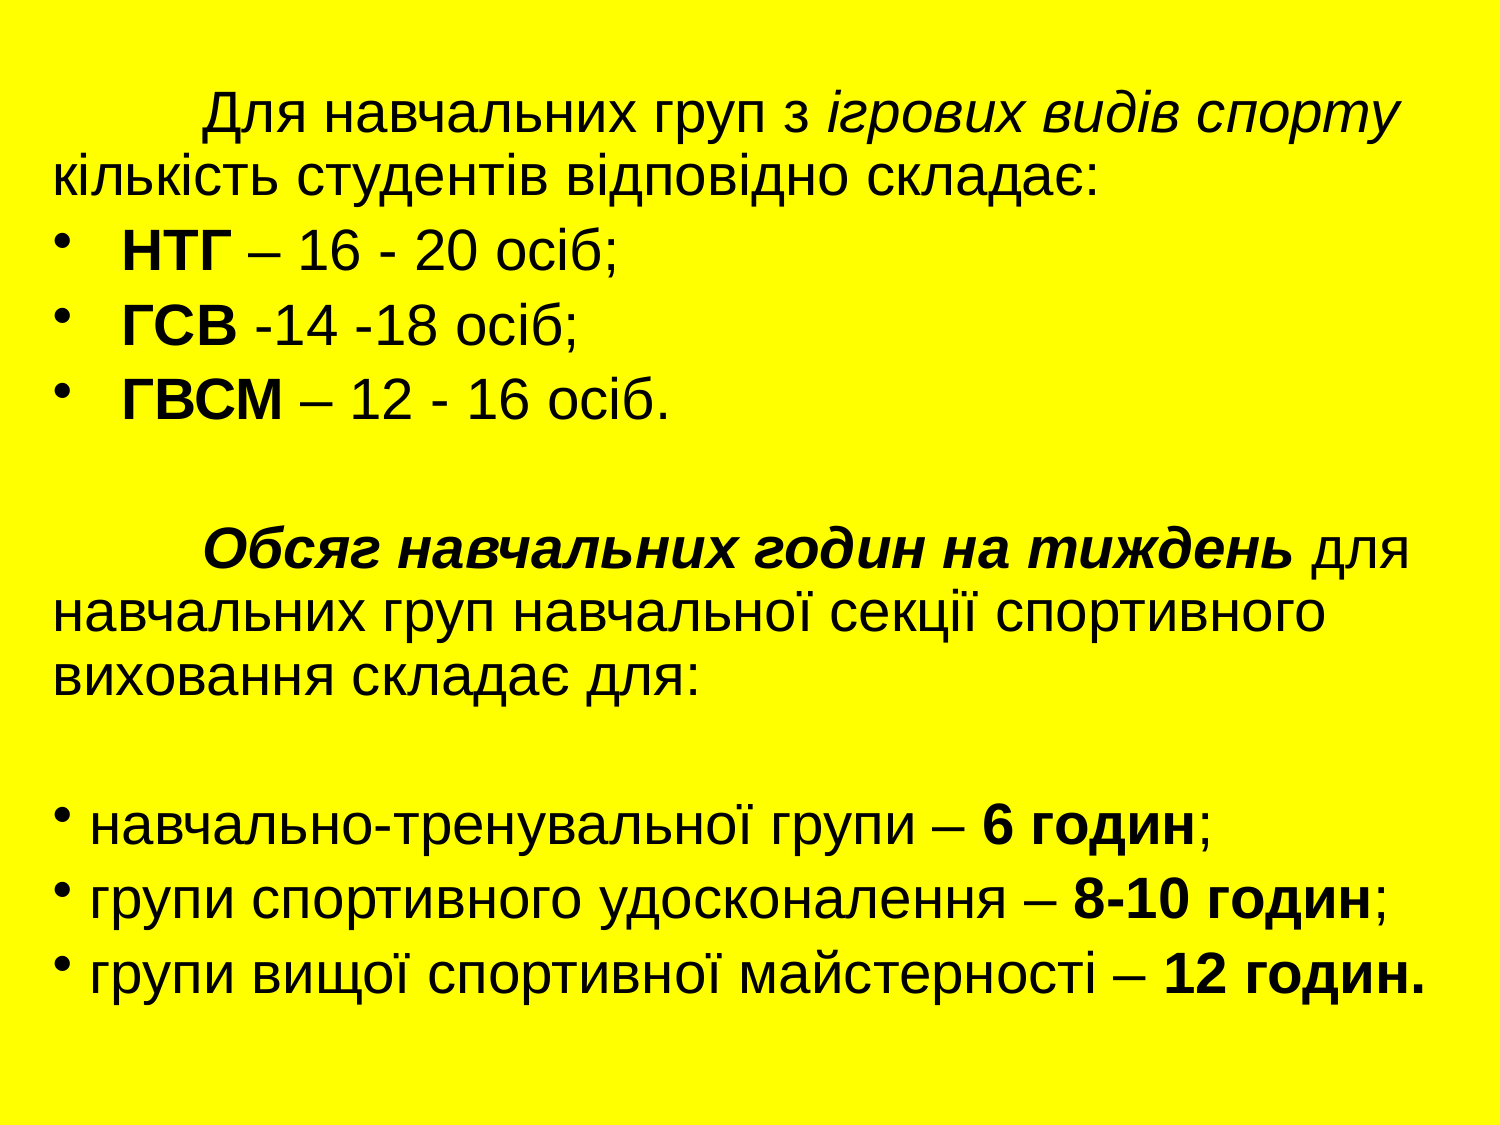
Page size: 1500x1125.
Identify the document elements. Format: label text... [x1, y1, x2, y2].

list Для навчальних груп з ігрових видів спорту кількість студентів відповідно складає: НТГ – 16 - 20 осіб; ГСВ -14 -18 осіб; ГВСМ – 12 - 16 осіб. Обсяг навчальних годин на тиждень для навчальних груп навчальної секції спортивного виховання складає для: навчально-тренувальної групи – 6 годин; групи спортивного удосконалення – 8-10 годин; групи вищої спортивної майстерності – 12 годин. [37, 75, 1450, 1125]
